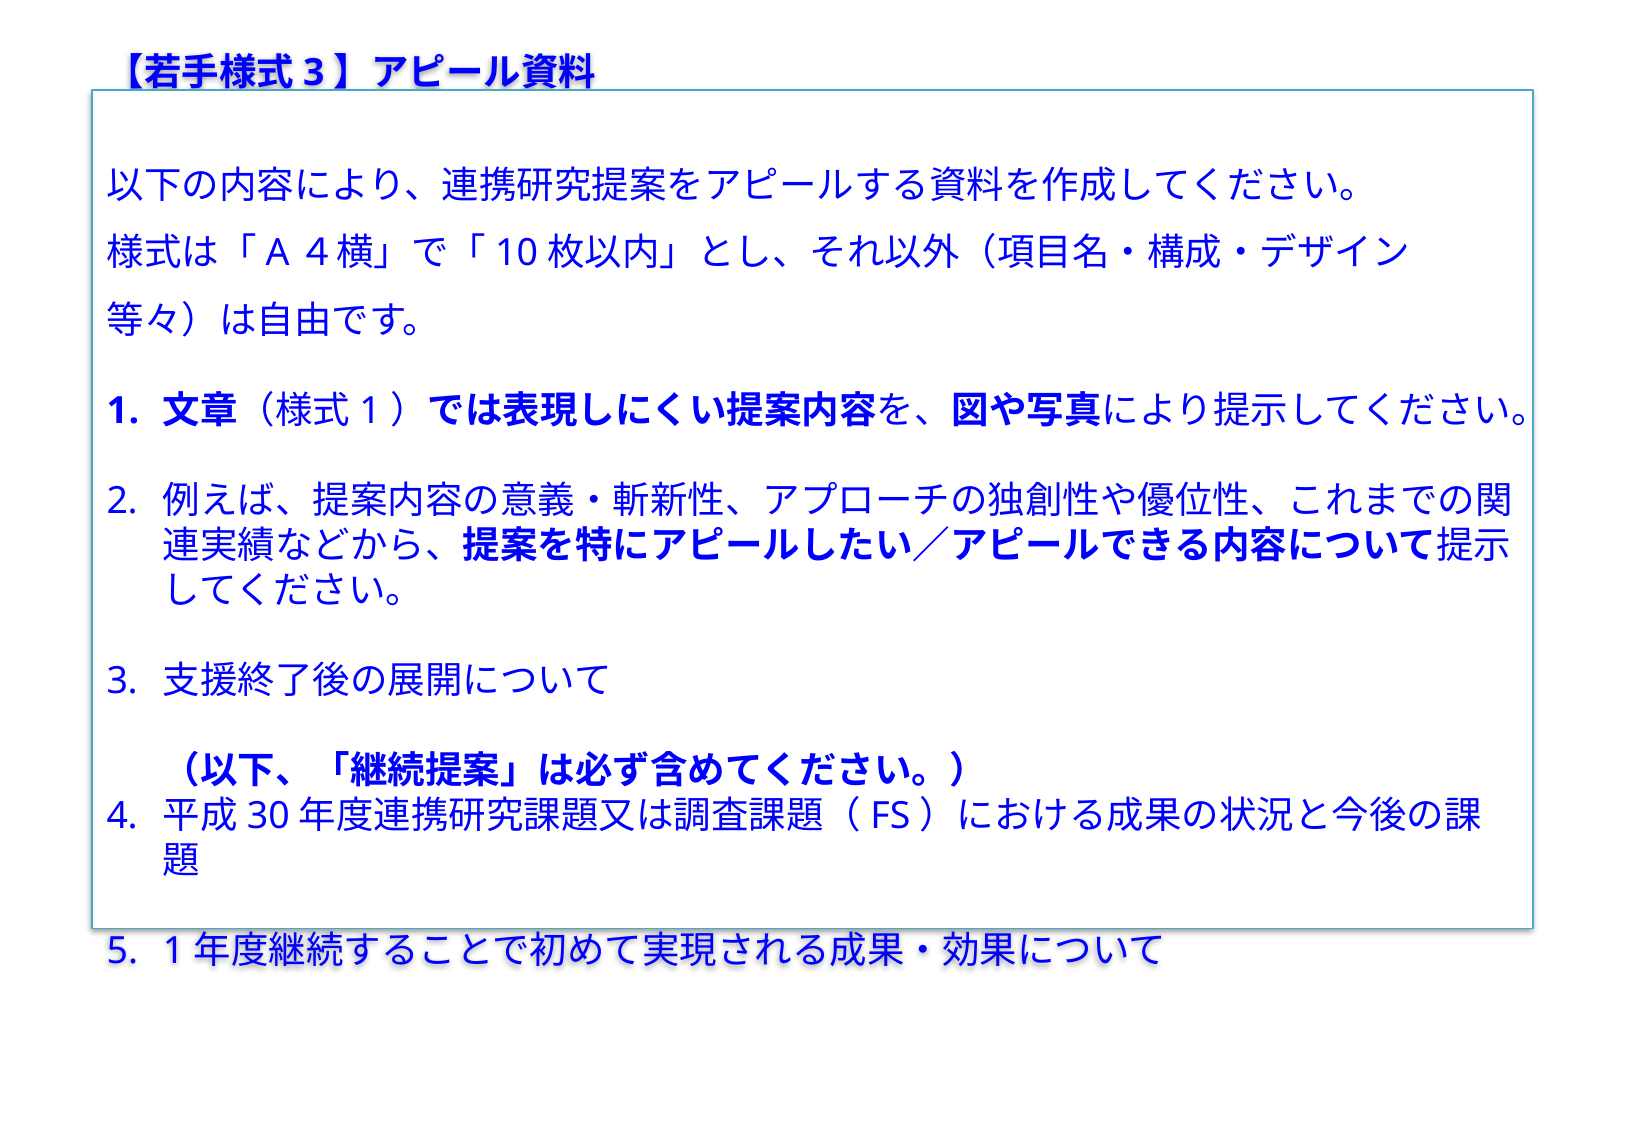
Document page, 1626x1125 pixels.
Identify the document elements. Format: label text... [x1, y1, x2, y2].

text_box 【若手様式3】アピール資料 以下の内容により、連携研究提案をアピールする資料を作成してください。 様式は「A４横」で「10枚以内」とし、それ以外（項目名・構成・デザイン等々）は自由です。 文章（様式1）では表現しにくい提案内容を、図や写真により提示してください。 例えば、提案内容の意義・斬新性、アプローチの独創性や優位性、これまでの関連実績などから、提案を特にアピールしたい／アピールできる内容について提示してください。 支援終了後の展開について （以下、「継続提案」は必ず含めてください。） 平成30年度連携研究課題又は調査課題（FS）における成果の状況と今後の課題 1年度継続することで初めて実現される成果・効果について [91, 89, 1534, 929]
